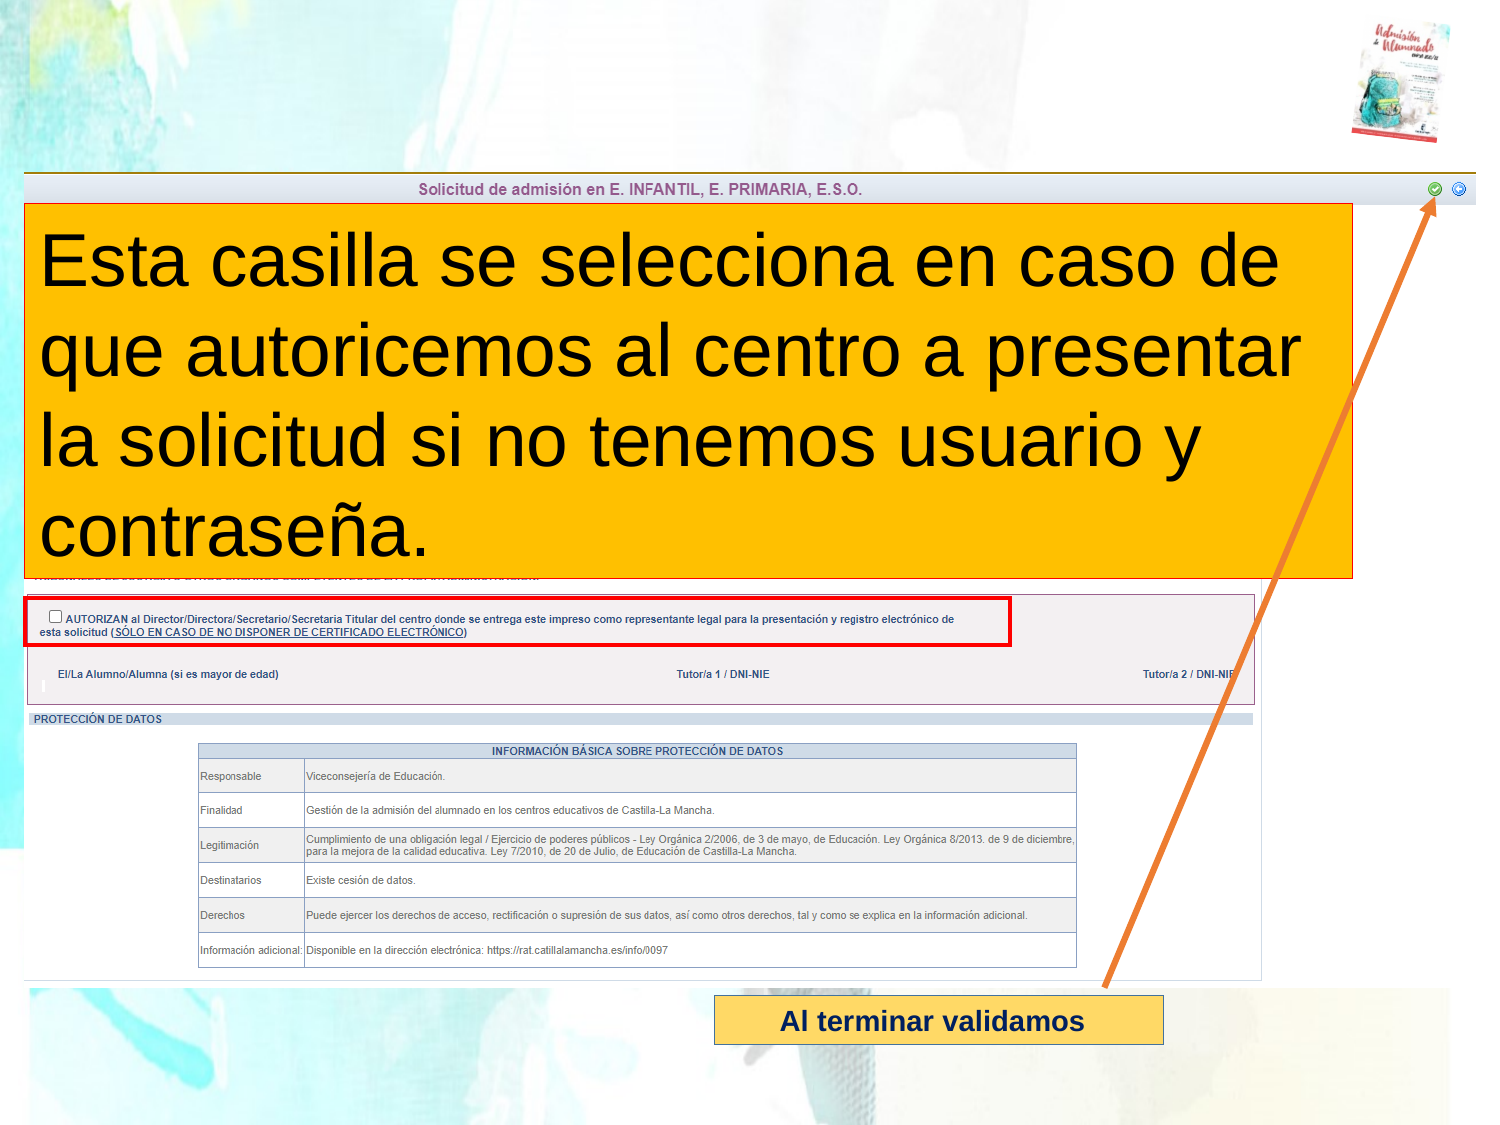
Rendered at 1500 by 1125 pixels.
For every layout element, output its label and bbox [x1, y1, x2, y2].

text_box [1104, 196, 1436, 988]
picture [0, 0, 1500, 1125]
